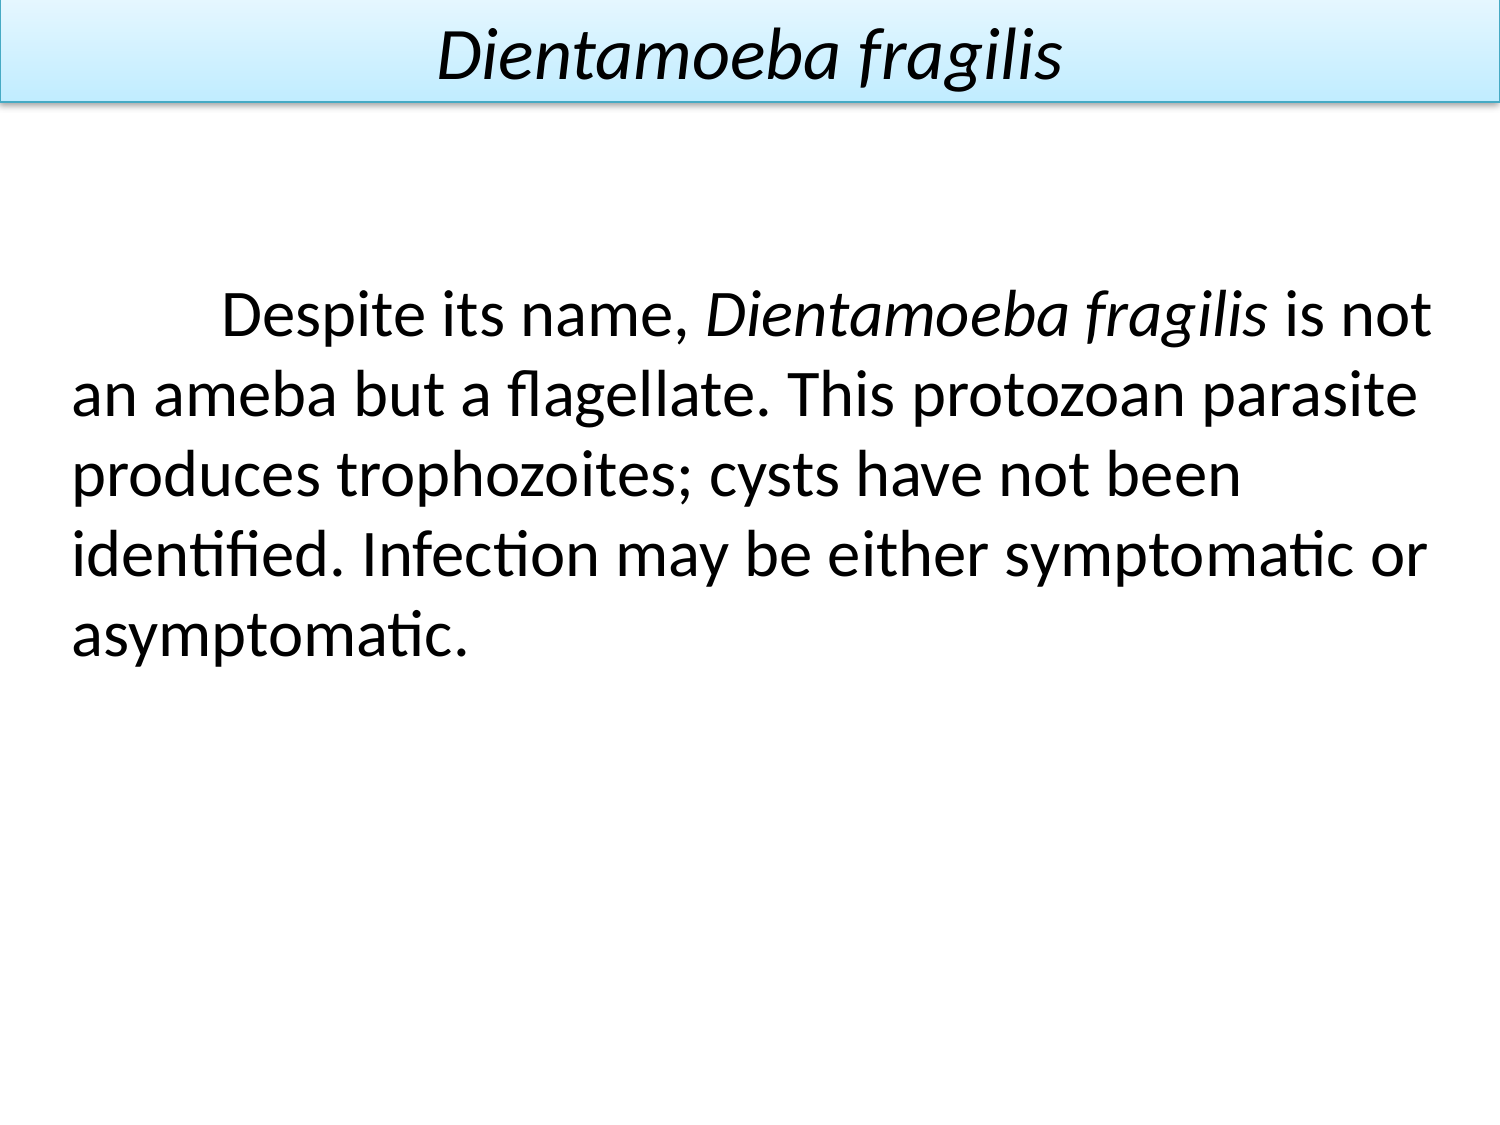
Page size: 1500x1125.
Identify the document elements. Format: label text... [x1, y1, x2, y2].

list Despite its name, Dientamoeba fragilis is not an ameba but a flagellate. This protozoan parasite produces trophozoites; cysts have not been identified. Infection may be either symptomatic or asymptomatic. [0, 262, 1500, 1005]
title Dientamoeba fragilis [0, 0, 1500, 103]
